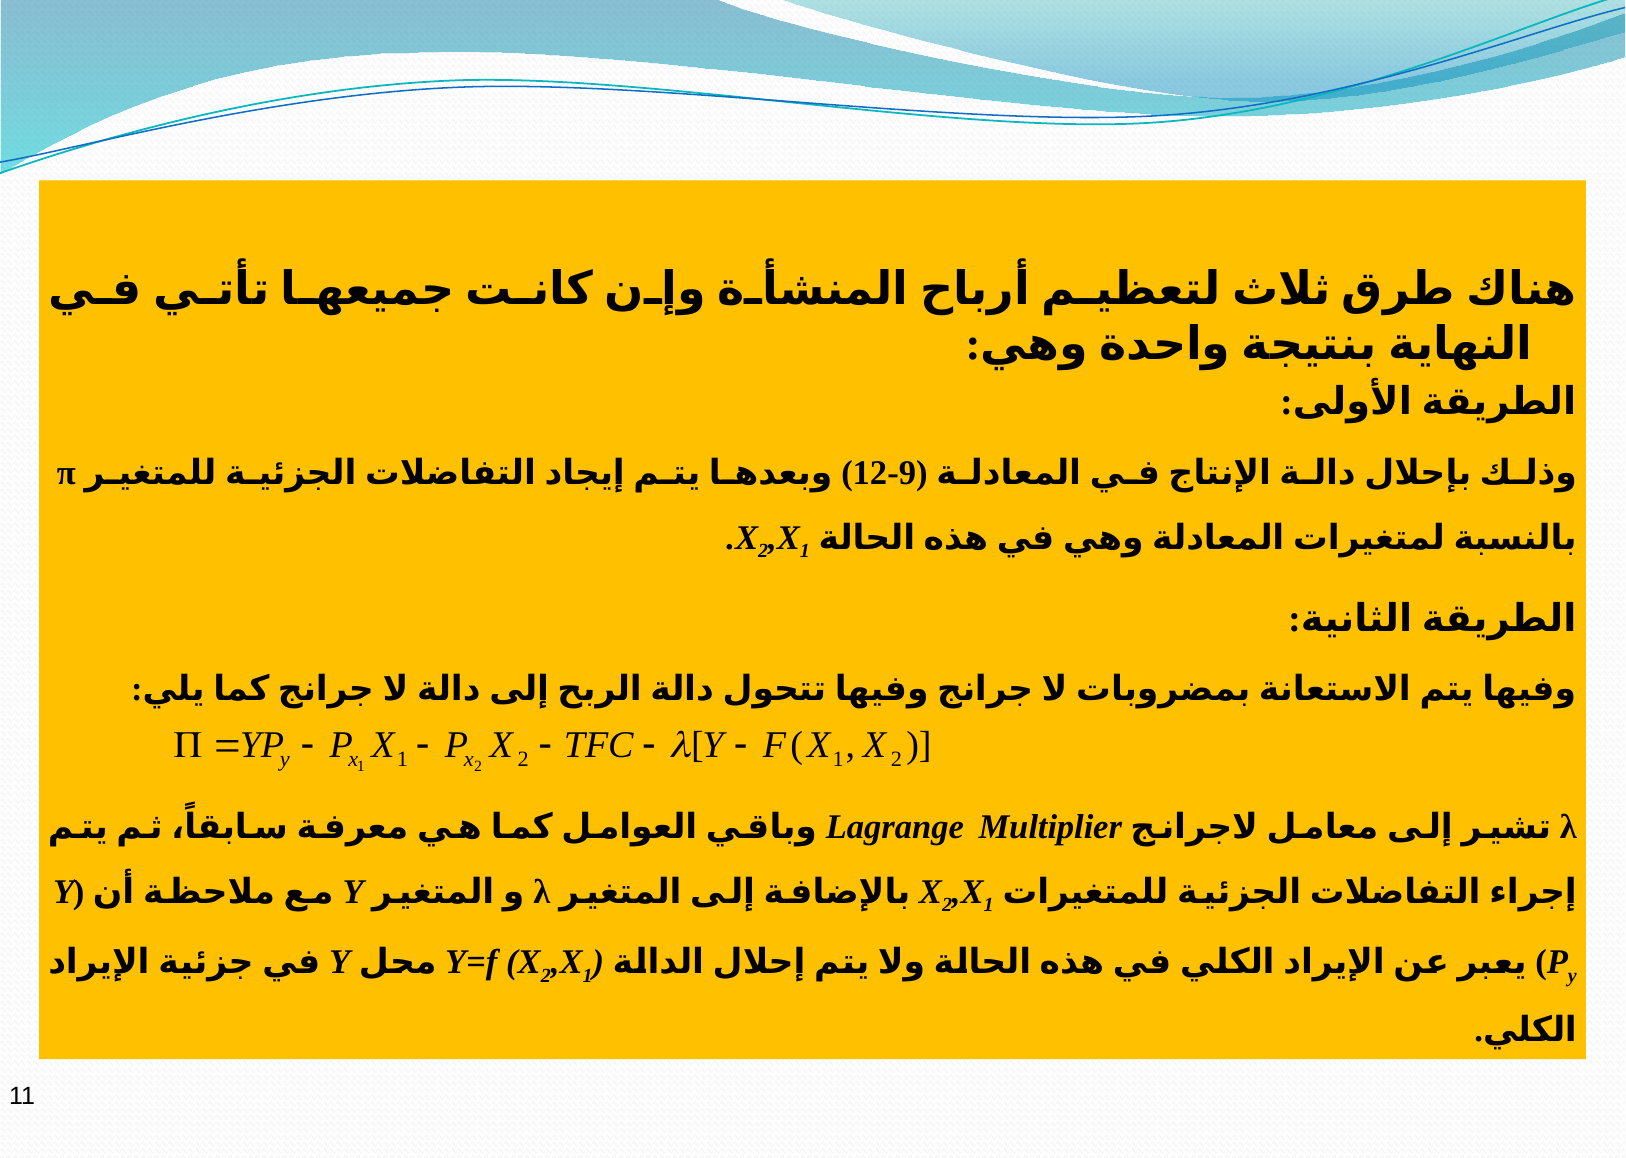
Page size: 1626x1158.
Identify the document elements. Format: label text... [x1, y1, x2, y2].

text_box 11 [0, 1074, 390, 1158]
list هناك طرق ثلاث لتعظيم أرباح المنشأة وإن كانت جميعها تأتي في النهاية بنتيجة واحدة وهي: الطريقة الأولى: وذلك بإحلال دالة الإنتاج في المعادلة (9-12) وبعدها يتم إيجاد التفاضلات الجزئية للمتغير π بالنسبة لمتغيرات المعادلة وهي في هذه الحالة X2,X1. الطريقة الثانية: وفيها يتم الاستعانة بمضروبات لا جرانج وفيها تتحول دالة الربح إلى دالة لا جرانج كما يلي: λ تشير إلى معامل لاجرانج Lagrange Multiplier وباقي العوامل كما هي معرفة سابقاً، ثم يتم إجراء التفاضلات الجزئية للمتغيرات X2,X1 بالإضافة إلى المتغير λ و المتغير Y مع ملاحظة أن (Y Py) يعبر عن الإيراد الكلي في هذه الحالة ولا يتم إحلال الدالة (X2,X1) Y=f محل Y في جزئية الإيراد الكلي. [39, 180, 1586, 1060]
slide_number 21 [160, 720, 942, 792]
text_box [167, 719, 937, 780]
